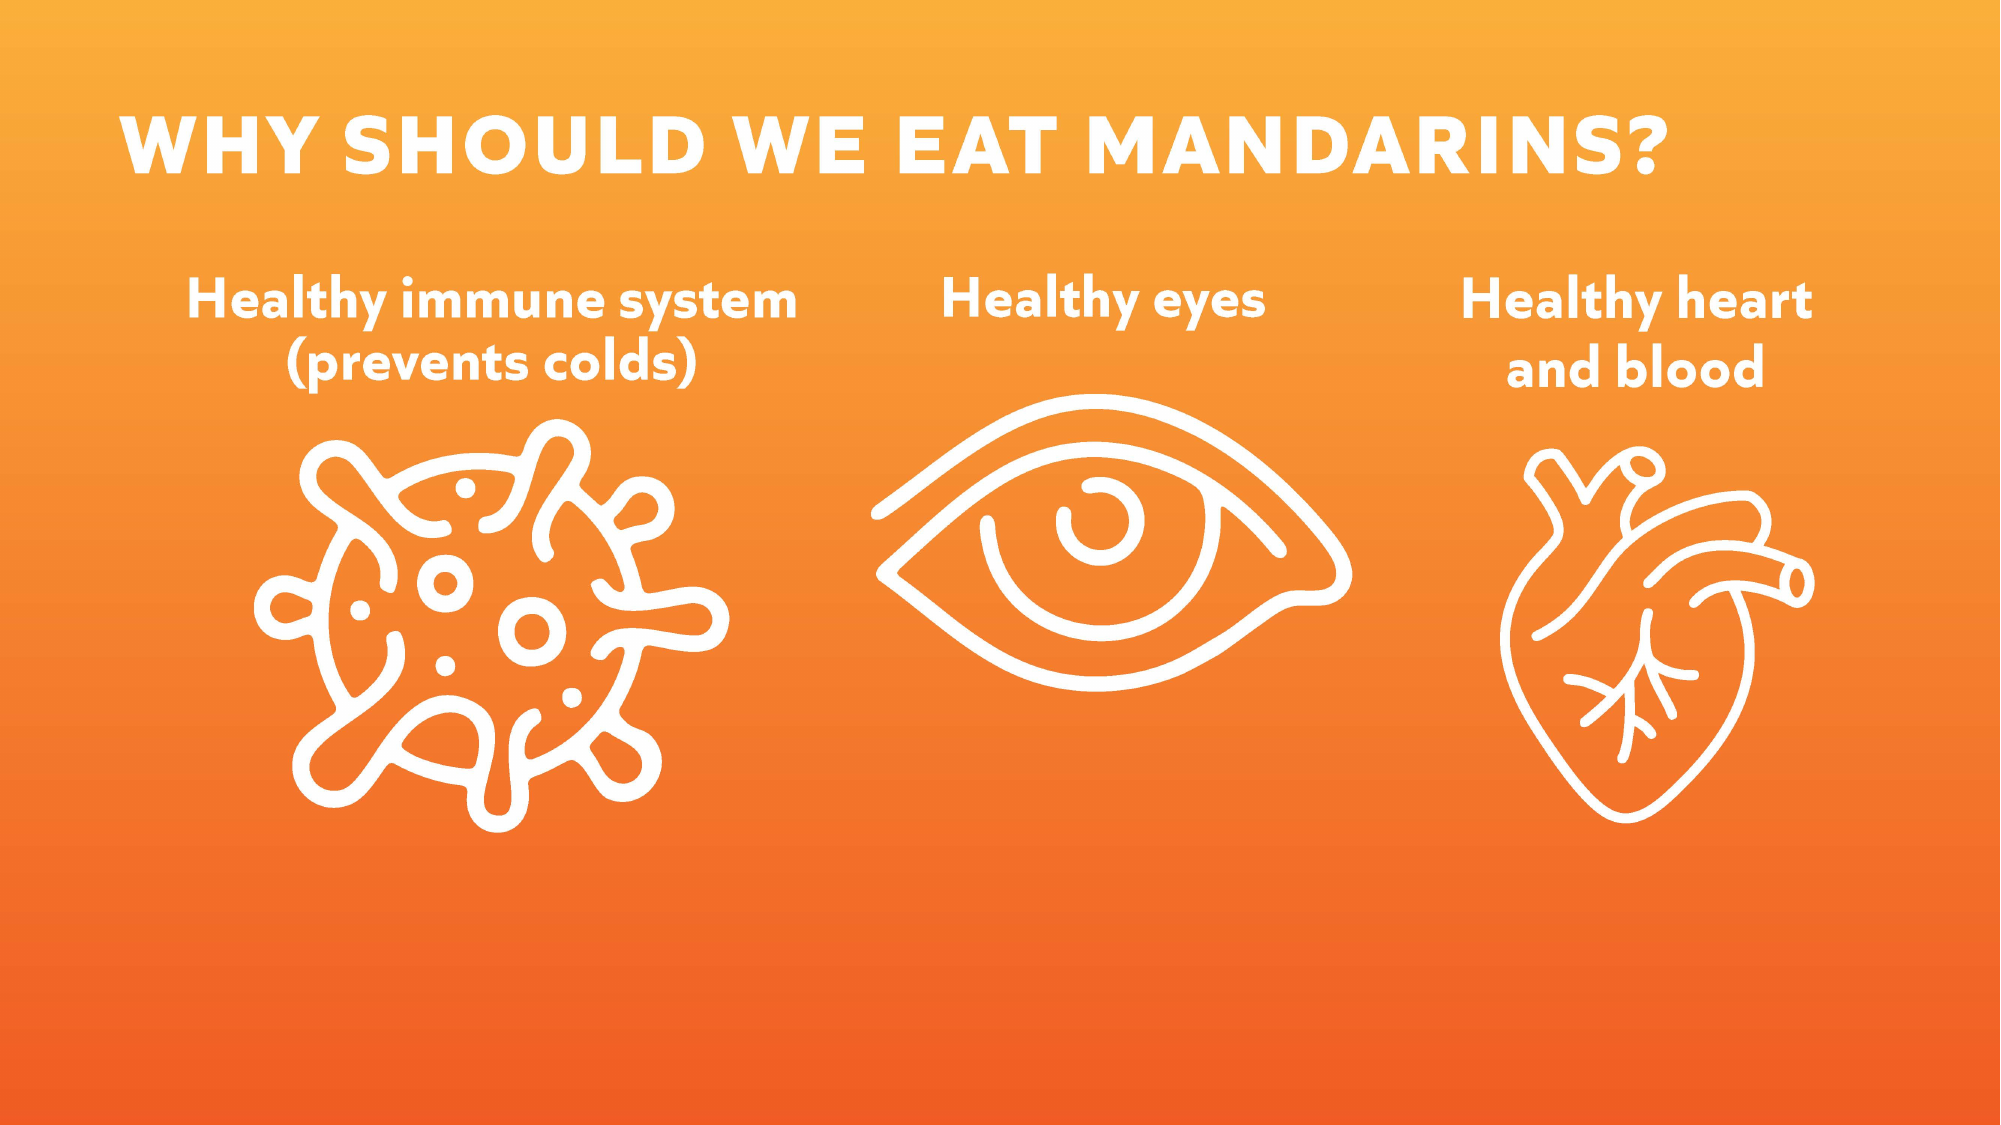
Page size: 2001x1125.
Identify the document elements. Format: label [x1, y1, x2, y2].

list [0, 0, 2000, 1125]
